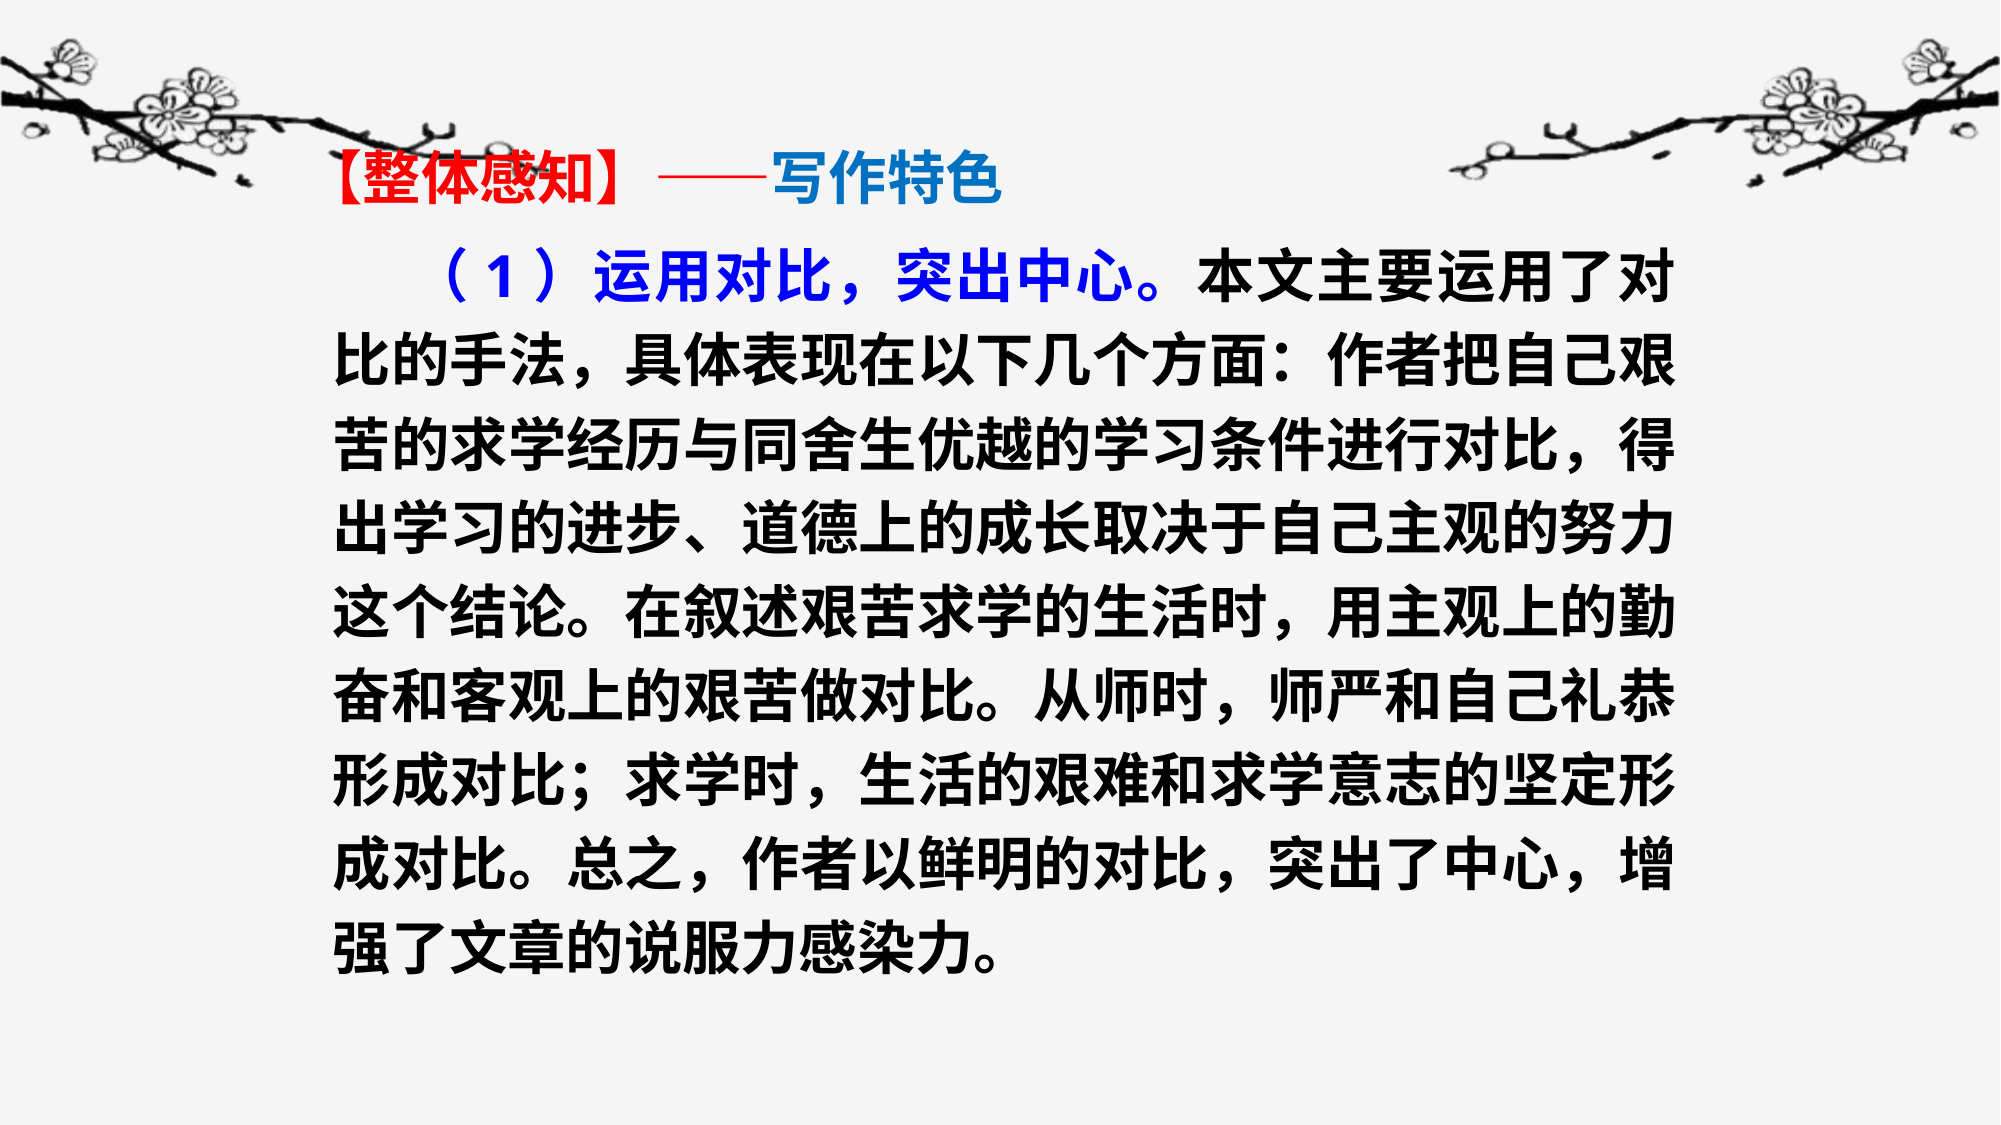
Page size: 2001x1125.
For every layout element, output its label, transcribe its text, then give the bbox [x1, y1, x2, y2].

text_box 【整体感知】——写作特色 [289, 120, 1452, 219]
text_box （1）运用对比，突出中心。本文主要运用了对比的手法，具体表现在以下几个方面：作者把自己艰苦的求学经历与同舍生优越的学习条件进行对比，得出学习的进步、道德上的成长取决于自己主观的努力这个结论。在叙述艰苦求学的生活时，用主观上的勤奋和客观上的艰苦做对比。从师时，师严和自己礼恭形成对比；求学时，生活的艰难和求学意志的坚定形成对比。总之，作者以鲜明的对比，突出了中心，增强了文章的说服力感染力。 [318, 218, 1692, 989]
picture [0, 0, 673, 310]
picture [1327, 0, 2000, 310]
